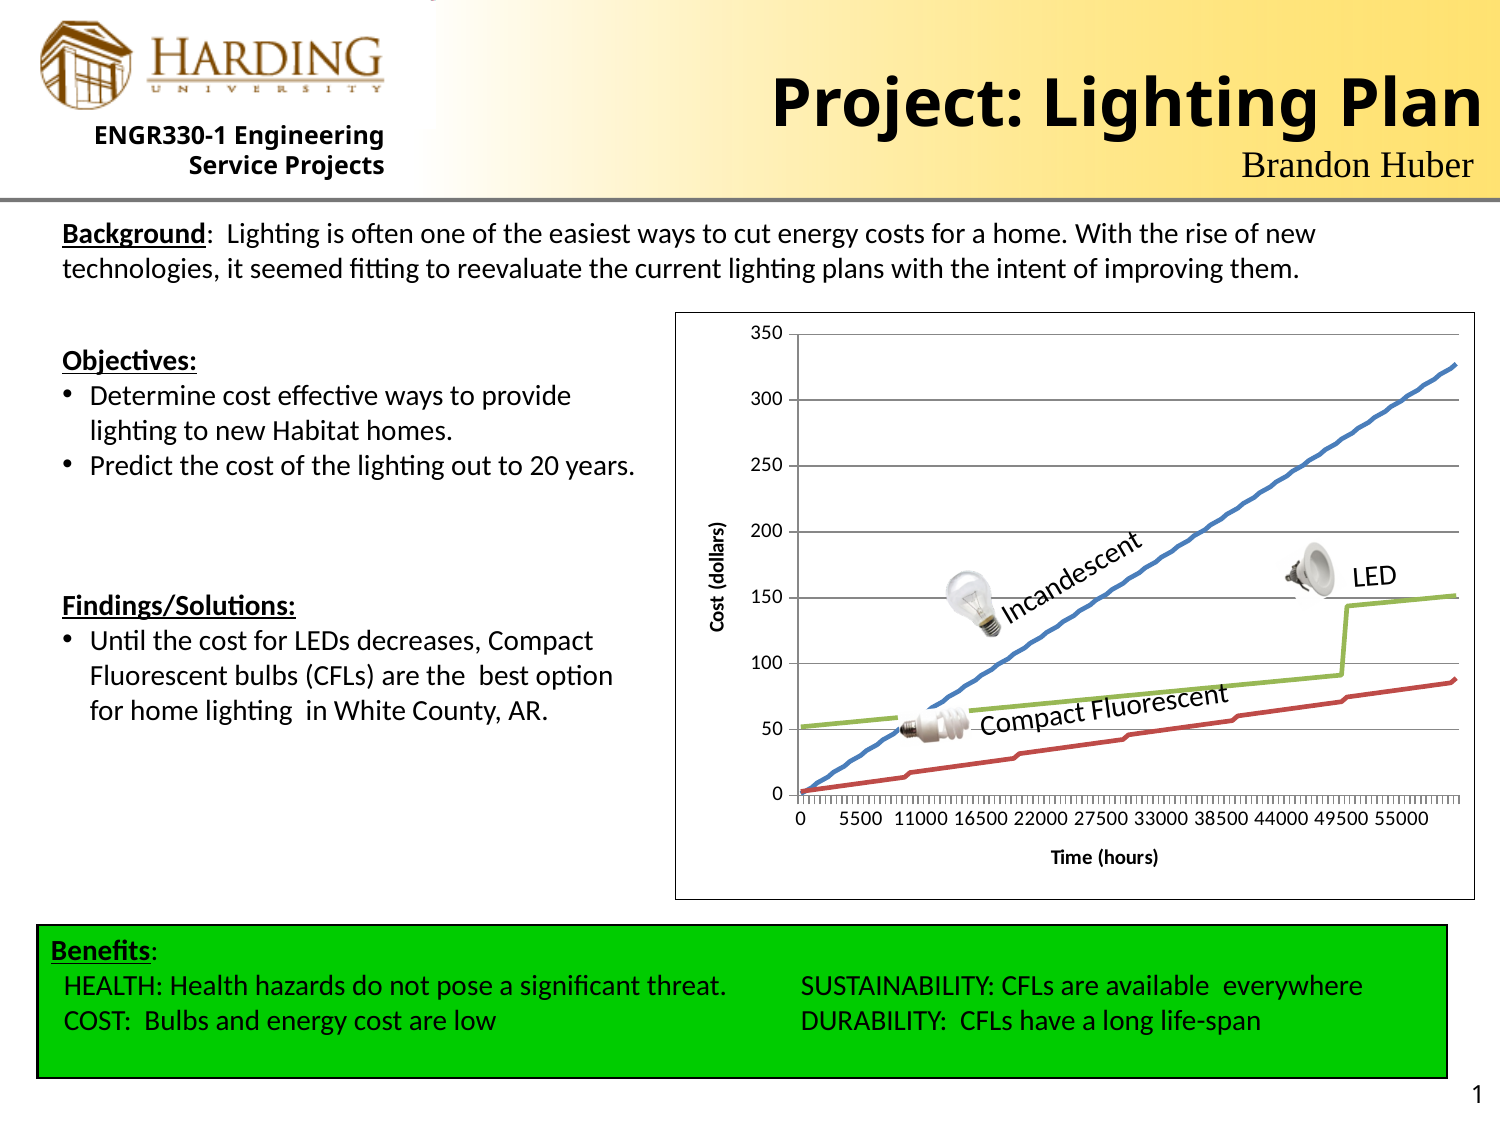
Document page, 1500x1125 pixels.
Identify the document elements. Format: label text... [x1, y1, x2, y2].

picture [917, 689, 952, 762]
picture [954, 568, 999, 642]
text_box Objectives: Determine cost effective ways to provide lighting to new Habitat homes. Predict the cost of the lighting out to 20 years. Findings/Solutions: Until the cost for LEDs decreases, Compact Fluorescent bulbs (CFLs) are the best option for home lighting in White County, AR. [48, 299, 650, 733]
chart [674, 312, 1476, 901]
title Project: Lighting Plan [474, 12, 1500, 188]
picture [0, 0, 436, 129]
slide_number 1 [1149, 1065, 1500, 1125]
text_box Brandon Huber [1226, 132, 1489, 193]
text_box Benefits: HEALTH: Health hazards do not pose a significant threat. SUSTAINABILITY: CFLs are available everywhere COST: Bulbs and energy cost are low DURABILITY: CFLs have a long life-span [37, 924, 1447, 1078]
text_box Background: Lighting is often one of the easiest ways to cut energy costs for a home. With the rise of new technologies, it seemed fitting to reevaluate the current lighting plans with the intent of improving them. [48, 207, 1435, 326]
picture [1285, 546, 1337, 602]
